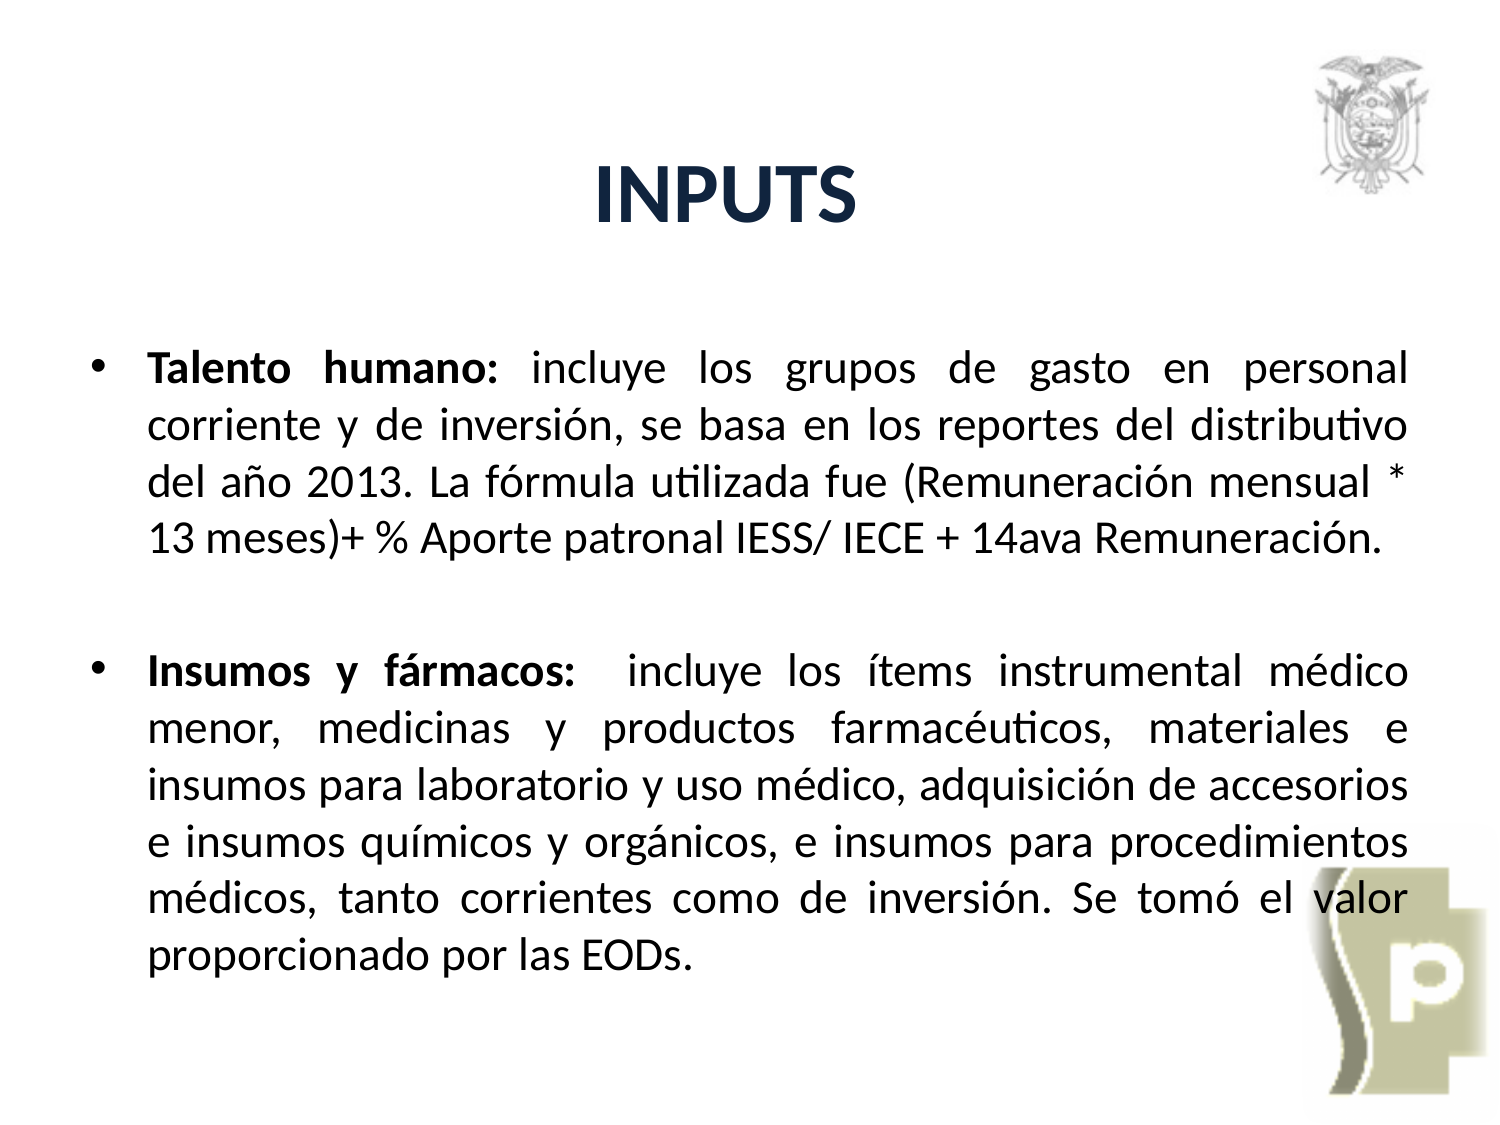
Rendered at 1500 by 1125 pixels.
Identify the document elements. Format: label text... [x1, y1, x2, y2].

picture [1312, 49, 1437, 200]
title INPUTS [550, 128, 922, 248]
picture [1300, 821, 1500, 1125]
list Talento humano: incluye los grupos de gasto en personal corriente y de inversión, se basa en los reportes del distributivo del año 2013. La fórmula utilizada fue (Remuneración mensual * 13 meses)+ % Aporte patronal IESS/ IECE + 14ava Remuneración. Insumos y fármacos: incluye los ítems instrumental médico menor, medicinas y productos farmacéuticos, materiales e insumos para laboratorio y uso médico, adquisición de accesorios e insumos químicos y orgánicos, e insumos para procedimientos médicos, tanto corrientes como de inversión. Se tomó el valor proporcionado por las EODs. [75, 262, 1425, 1005]
